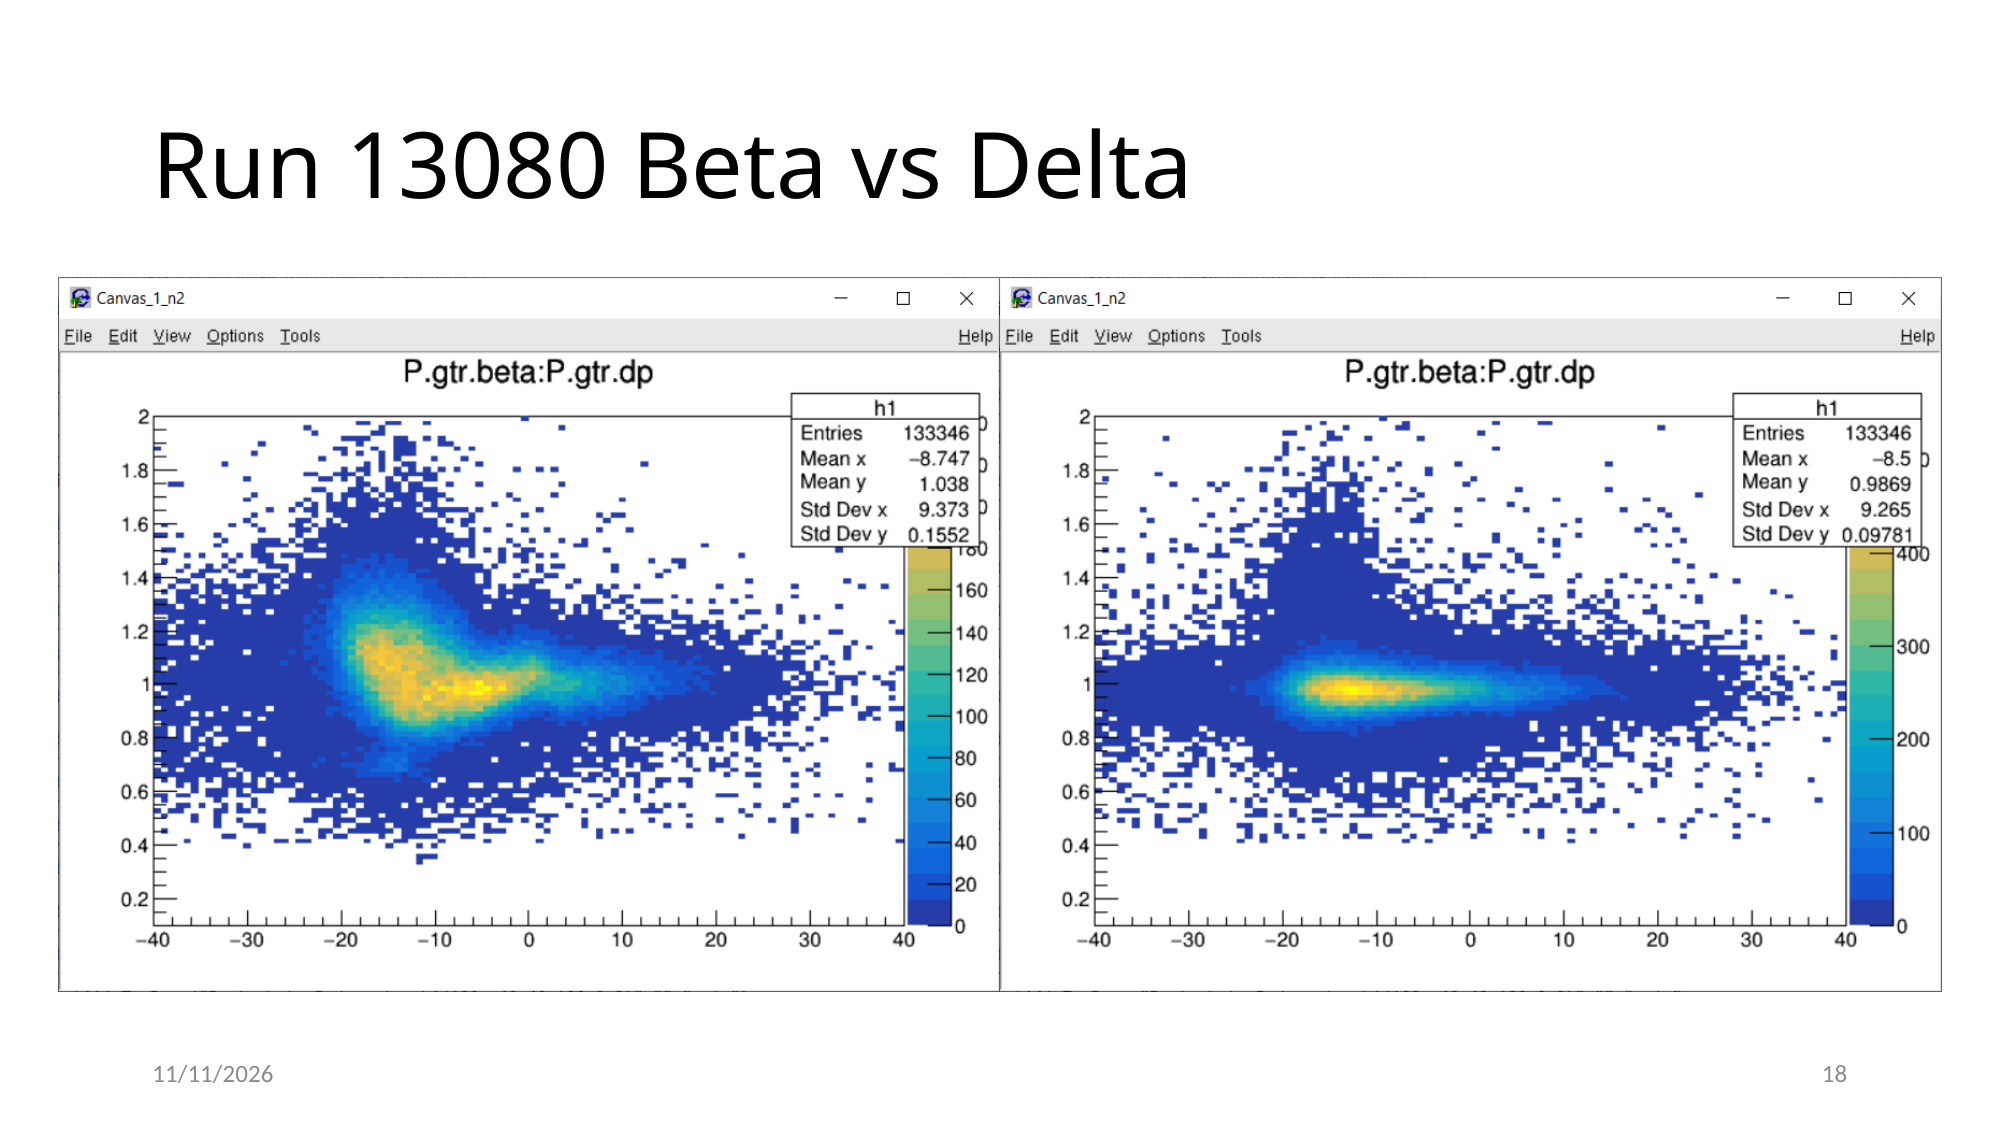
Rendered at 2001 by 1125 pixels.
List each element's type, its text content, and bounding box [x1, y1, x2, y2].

slide_number 18 [1412, 1042, 1863, 1103]
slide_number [137, 1042, 588, 1103]
picture [999, 277, 1942, 992]
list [58, 277, 999, 992]
title Run 13080 Beta vs Delta [137, 59, 1863, 277]
